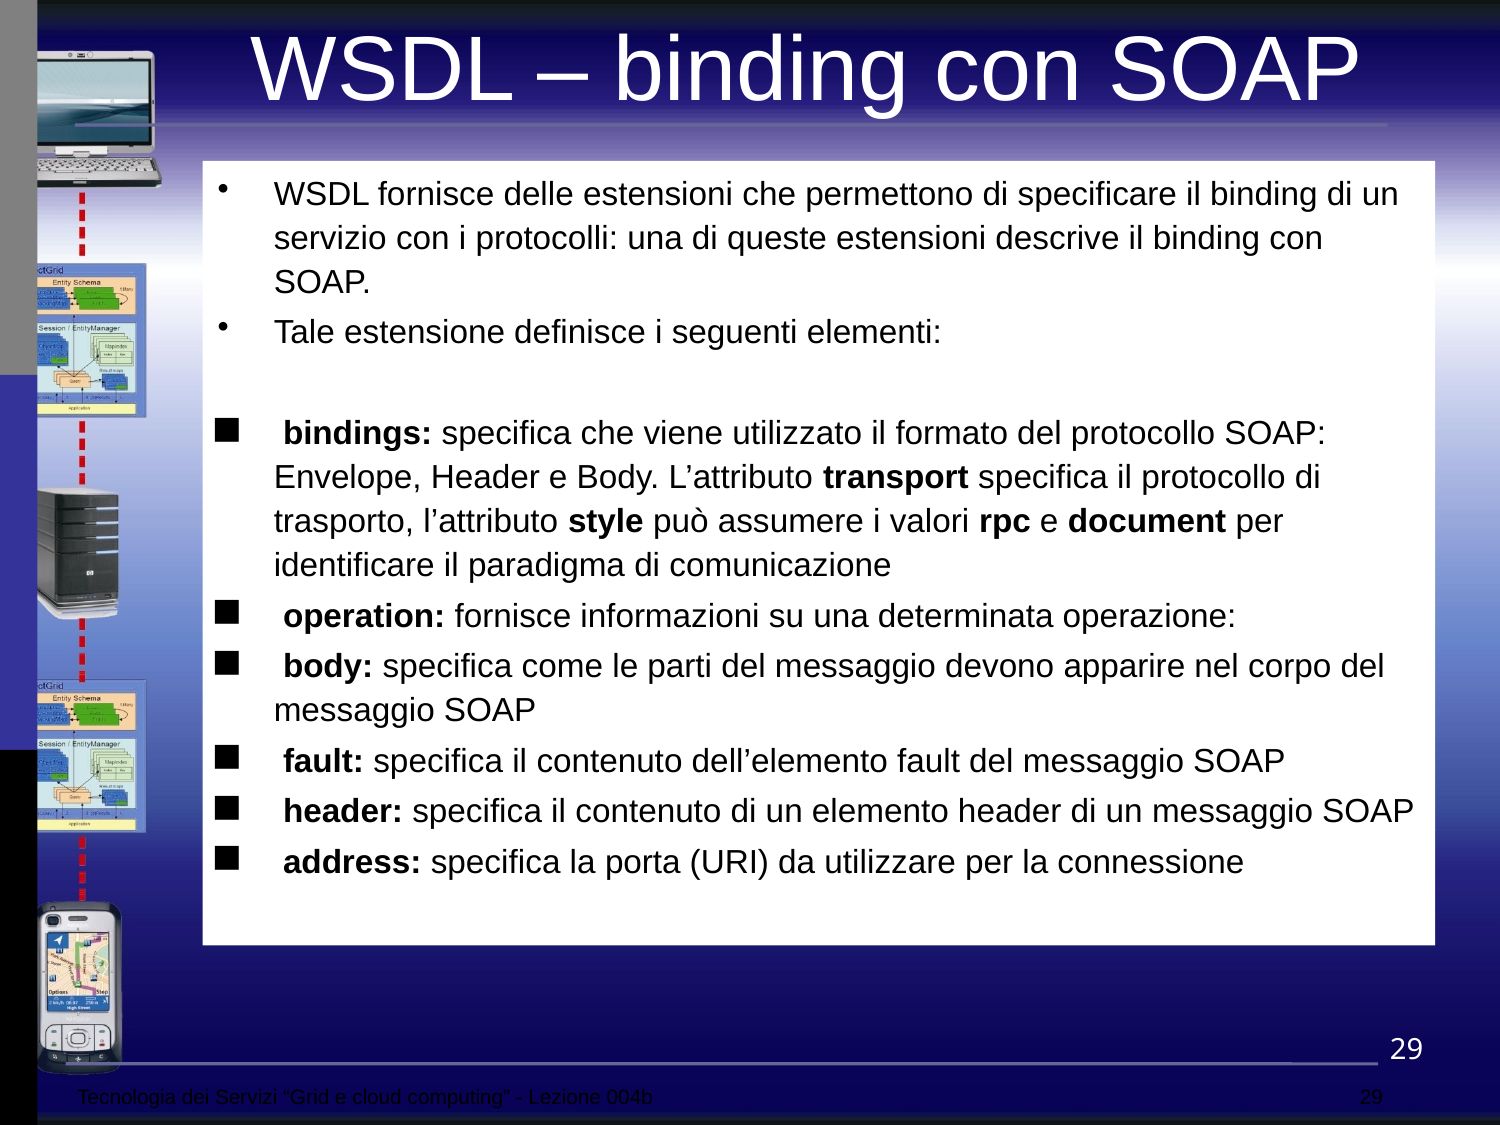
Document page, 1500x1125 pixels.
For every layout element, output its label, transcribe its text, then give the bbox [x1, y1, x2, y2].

title WSDL – binding con SOAP [132, 23, 1483, 106]
list WSDL fornisce delle estensioni che permettono di specificare il binding di un servizio con i protocolli: una di queste estensioni descrive il binding con SOAP. Tale estensione definisce i seguenti elementi: bindings: specifica che viene utilizzato il formato del protocollo SOAP: Envelope, Header e Body. L’attributo transport specifica il protocollo di trasporto, l’attributo style può assumere i valori rpc e document per identificare il paradigma di comunicazione operation: fornisce informazioni su una determinata operazione: body: specifica come le parti del messaggio devono apparire nel corpo del messaggio SOAP fault: specifica il contenuto dell’elemento fault del messaggio SOAP header: specifica il contenuto di un elemento header di un messaggio SOAP address: specifica la porta (URI) da utilizzare per la connessione [202, 160, 1436, 946]
picture [38, 0, 1500, 1125]
